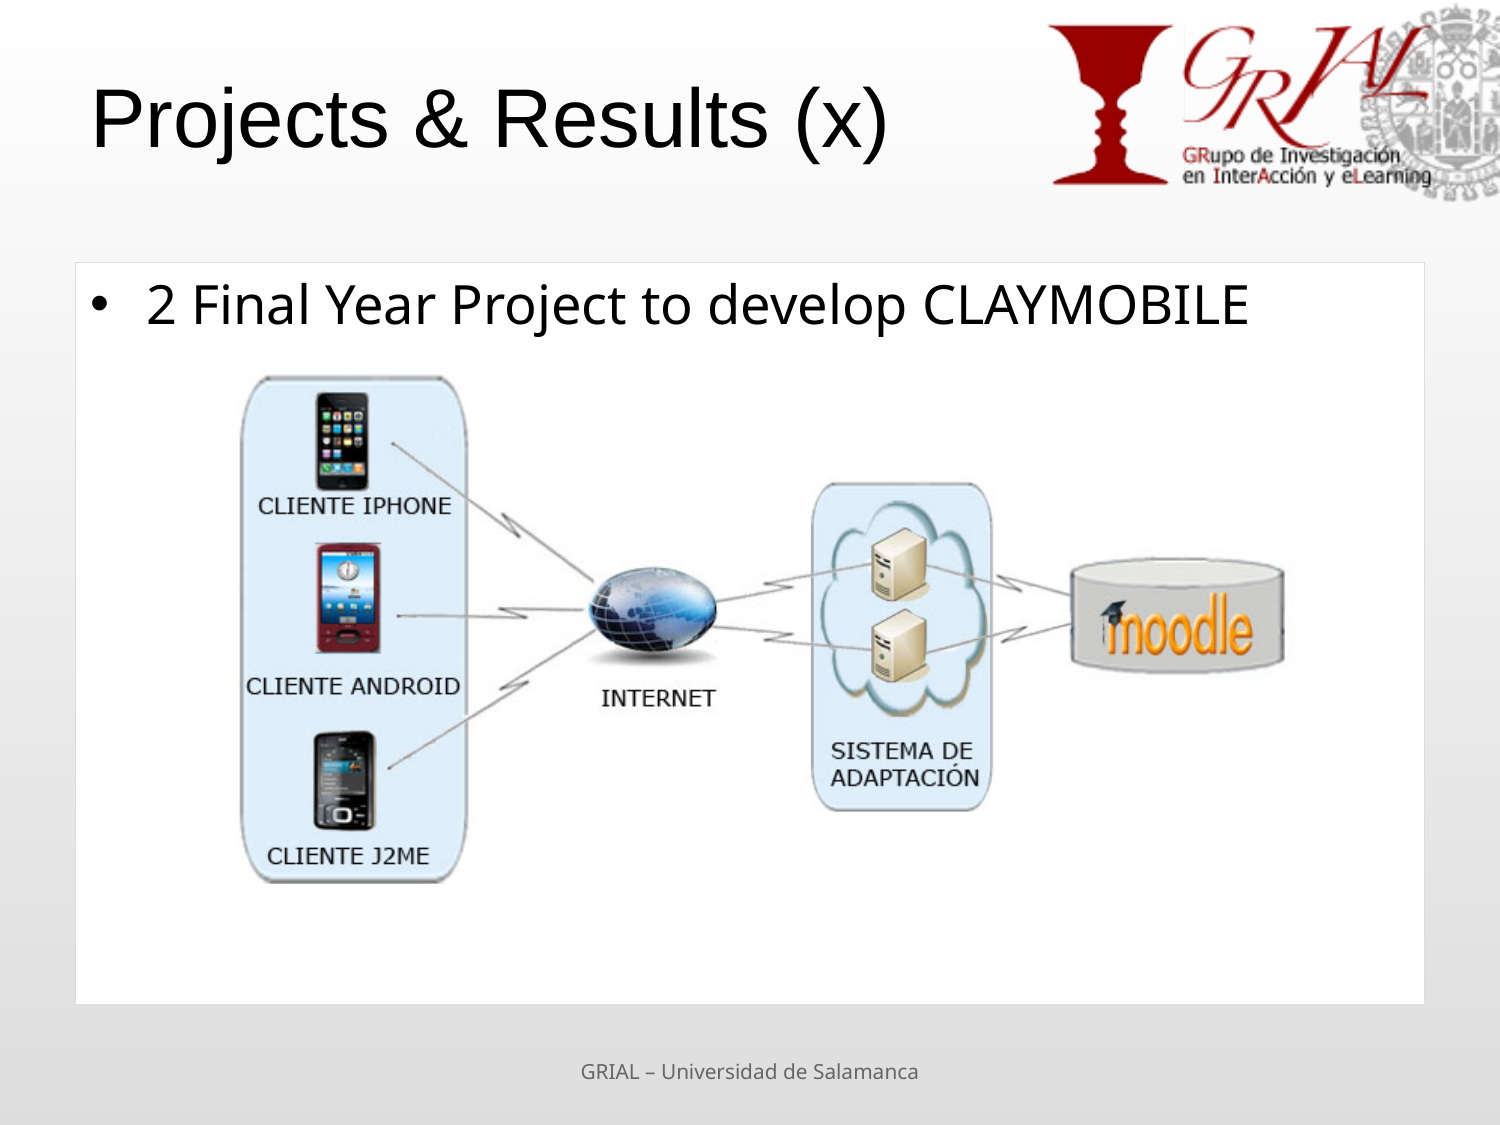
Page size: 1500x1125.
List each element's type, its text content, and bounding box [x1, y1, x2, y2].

list 2 Final Year Project to develop CLAYMOBILE [75, 262, 1425, 1005]
picture [1039, 0, 1500, 209]
footer GRIAL – Universidad de Salamanca [512, 1042, 988, 1103]
title Projects & Results (x) [75, 20, 1040, 209]
picture [225, 366, 1303, 890]
